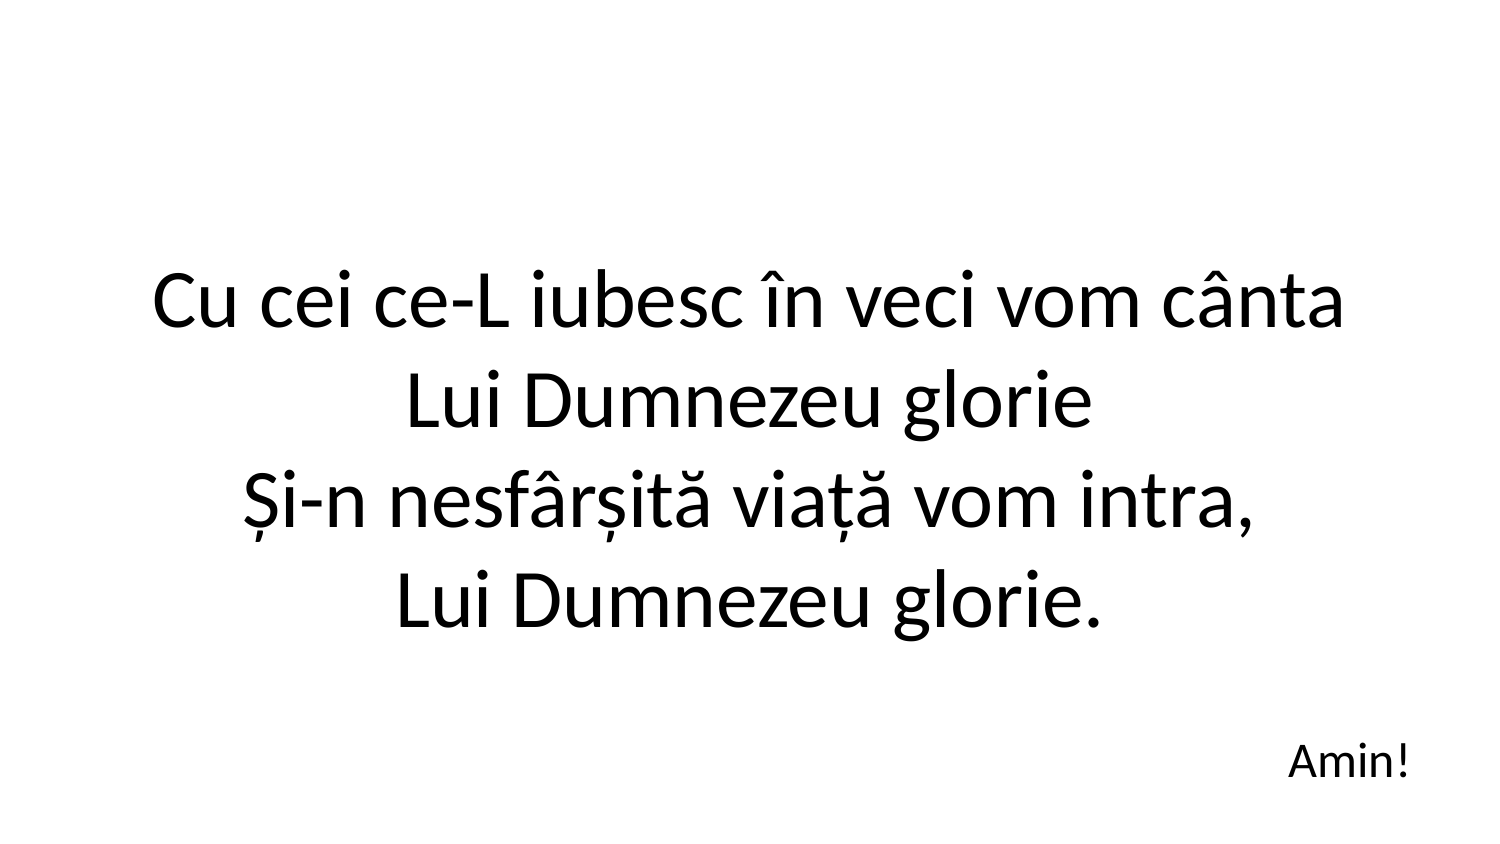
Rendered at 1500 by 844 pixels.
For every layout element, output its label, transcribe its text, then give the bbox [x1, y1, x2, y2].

text_box Cu cei ce-L iubesc în veci vom cânta Lui Dumnezeu glorie Și-n nesfârșită viață vom intra, Lui Dumnezeu glorie. [137, 192, 1363, 652]
text_box Amin! [1273, 674, 1427, 795]
